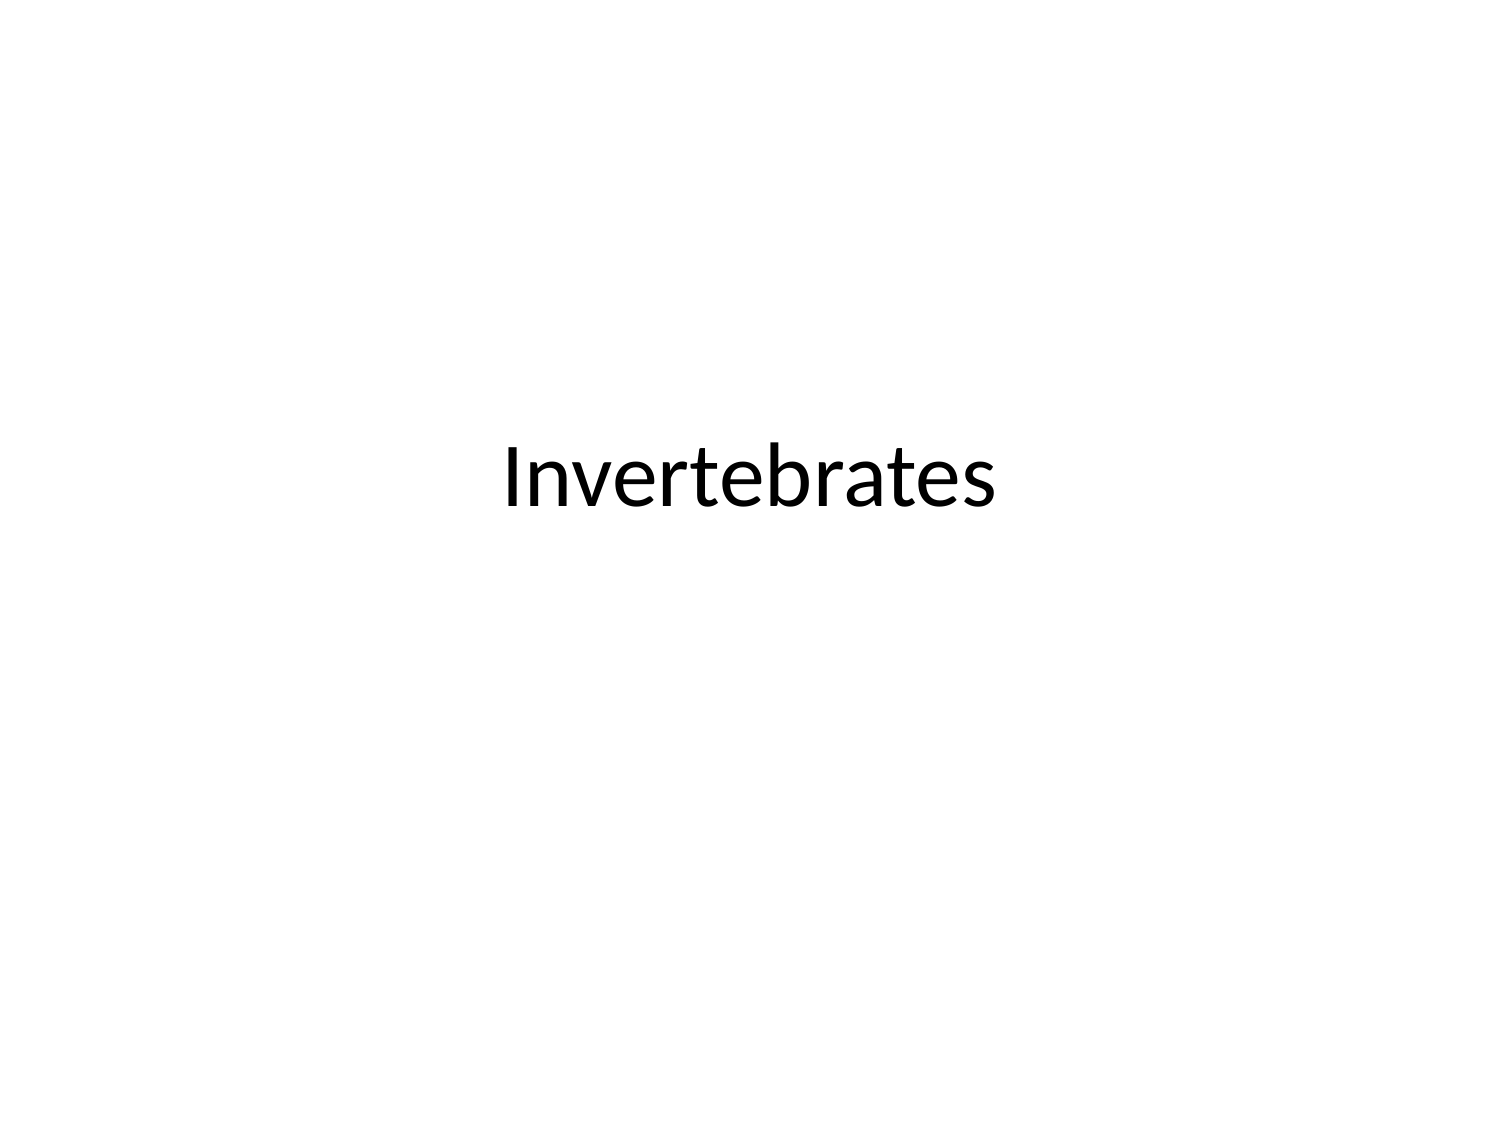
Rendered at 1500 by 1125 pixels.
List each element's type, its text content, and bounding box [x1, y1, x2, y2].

title Invertebrates [112, 349, 1388, 591]
